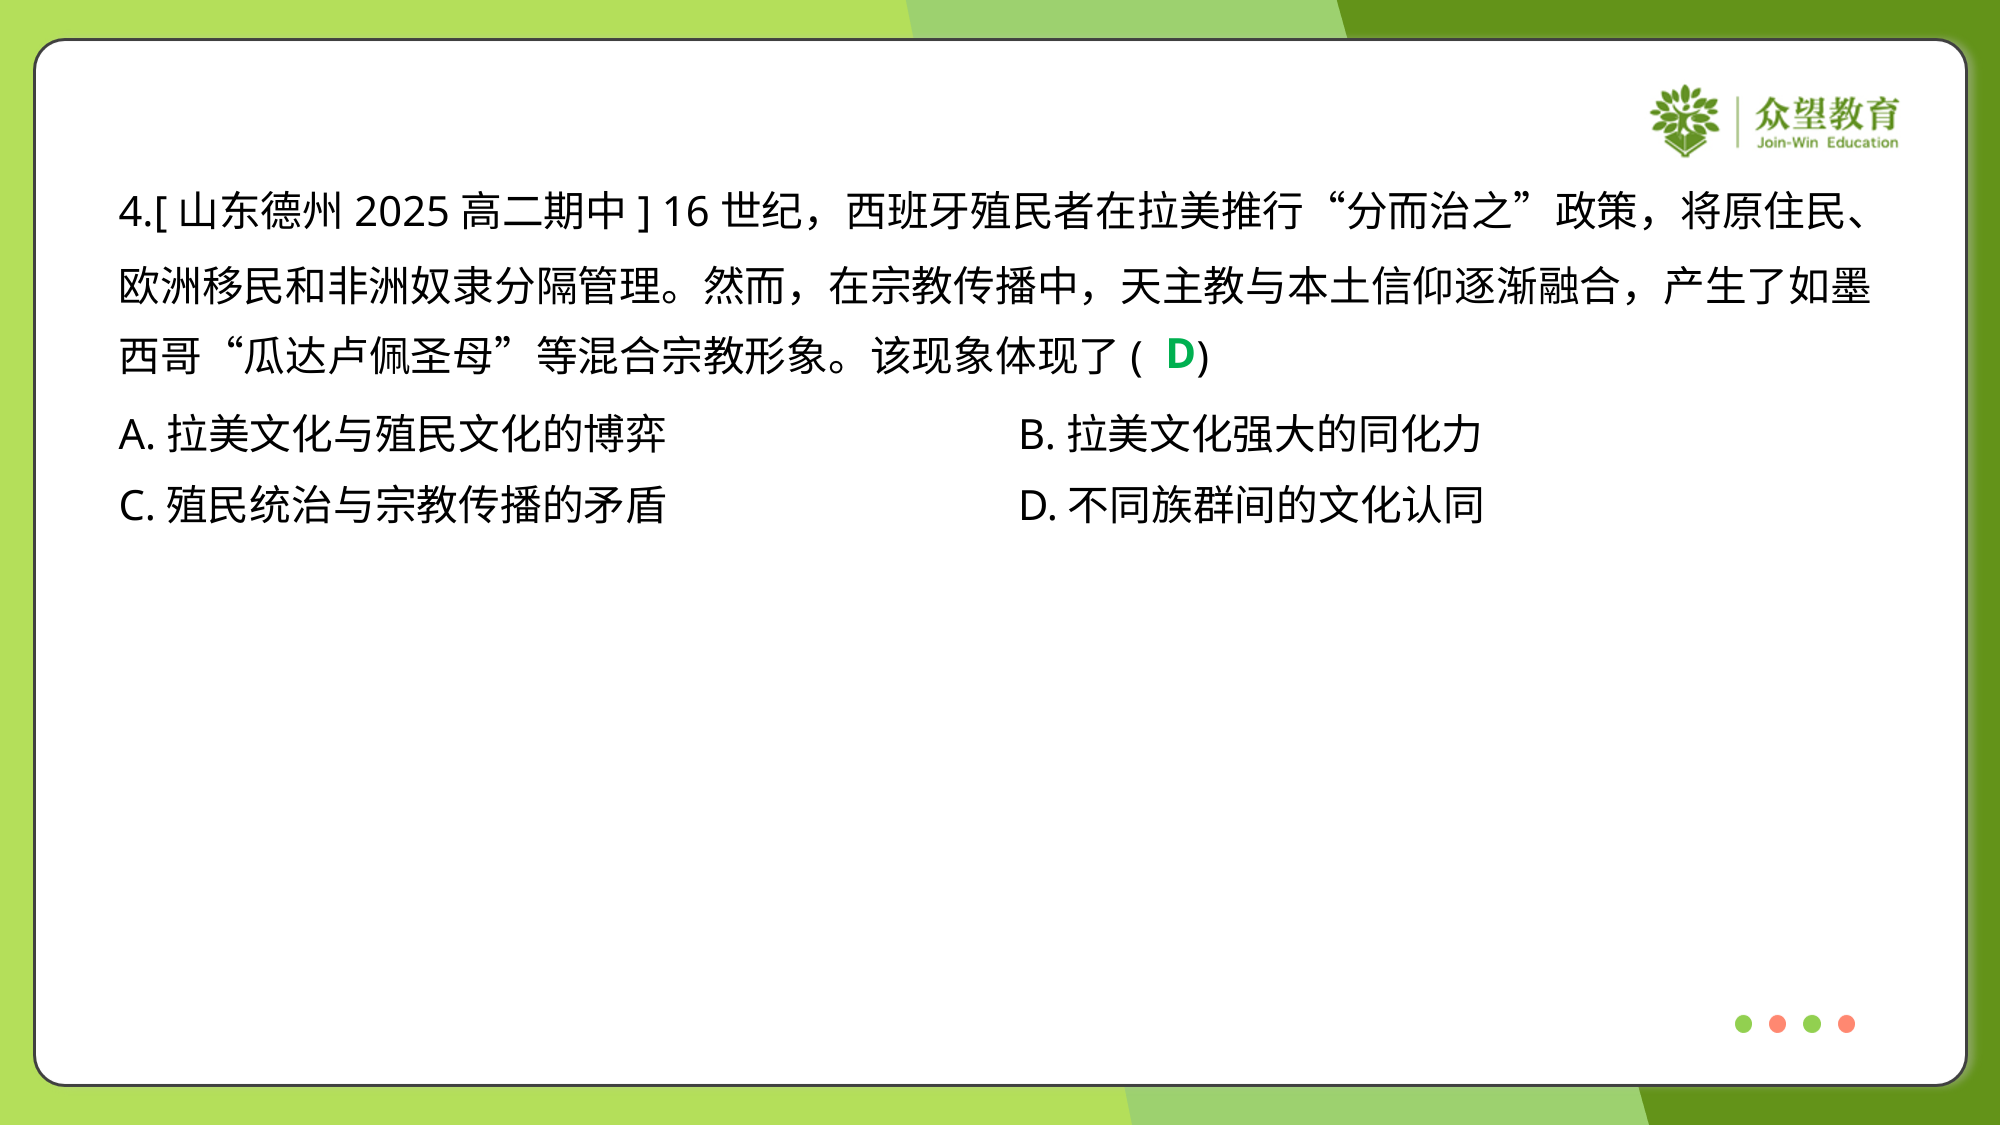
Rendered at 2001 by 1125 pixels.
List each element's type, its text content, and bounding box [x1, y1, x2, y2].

text_box A.拉美文化与殖民文化的博弈 B.拉美文化强大的同化力 C.殖民统治与宗教传播的矛盾 D.不同族群间的文化认同 [118, 382, 1883, 522]
picture [0, 0, 2000, 1125]
text_box 4.[山东德州2025高二期中] 16世纪，西班牙殖民者在拉美推行“分而治之”政策，将原住民、 欧洲移民和非洲奴隶分隔管理。然而，在宗教传播中，天主教与本土信仰逐渐融合，产生了如墨 西哥“瓜达卢佩圣母”等混合宗教形象。该现象体现了( ) [118, 159, 1883, 373]
text_box D [1149, 306, 1213, 371]
